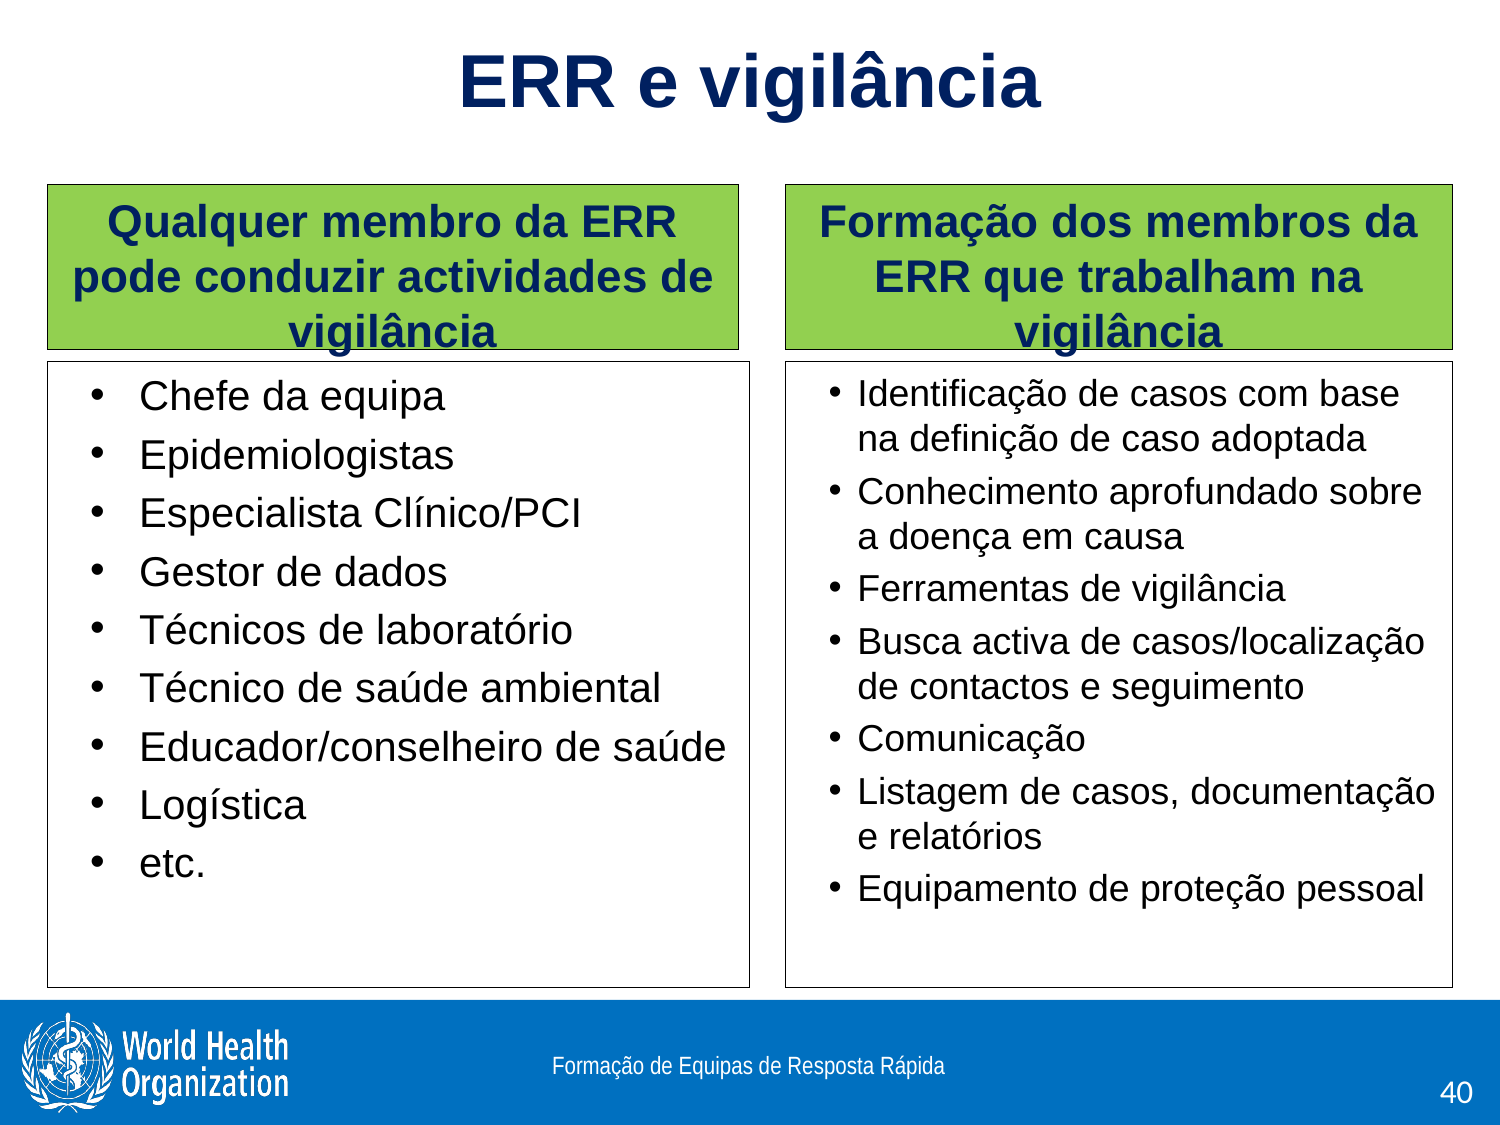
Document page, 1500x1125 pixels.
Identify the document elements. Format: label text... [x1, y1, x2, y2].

list Identificação de casos com base na definição de caso adoptada Conhecimento aprofundado sobre a doença em causa Ferramentas de vigilância Busca activa de casos/localização de contactos e seguimento Comunicação Listagem de casos, documentação e relatórios Equipamento de proteção pessoal [785, 361, 1453, 988]
list Chefe da equipa Epidemiologistas Especialista Clínico/PCI Gestor de dados Técnicos de laboratório Técnico de saúde ambiental Educador/conselheiro de saúde Logística etc. [47, 361, 750, 988]
list Formação dos membros da ERR que trabalham na vigilância [785, 184, 1453, 350]
title ERR e vigilância [75, 0, 1425, 172]
list Qualquer membro da ERR pode conduzir actividades de vigilância [47, 184, 739, 350]
picture [21, 1012, 288, 1113]
